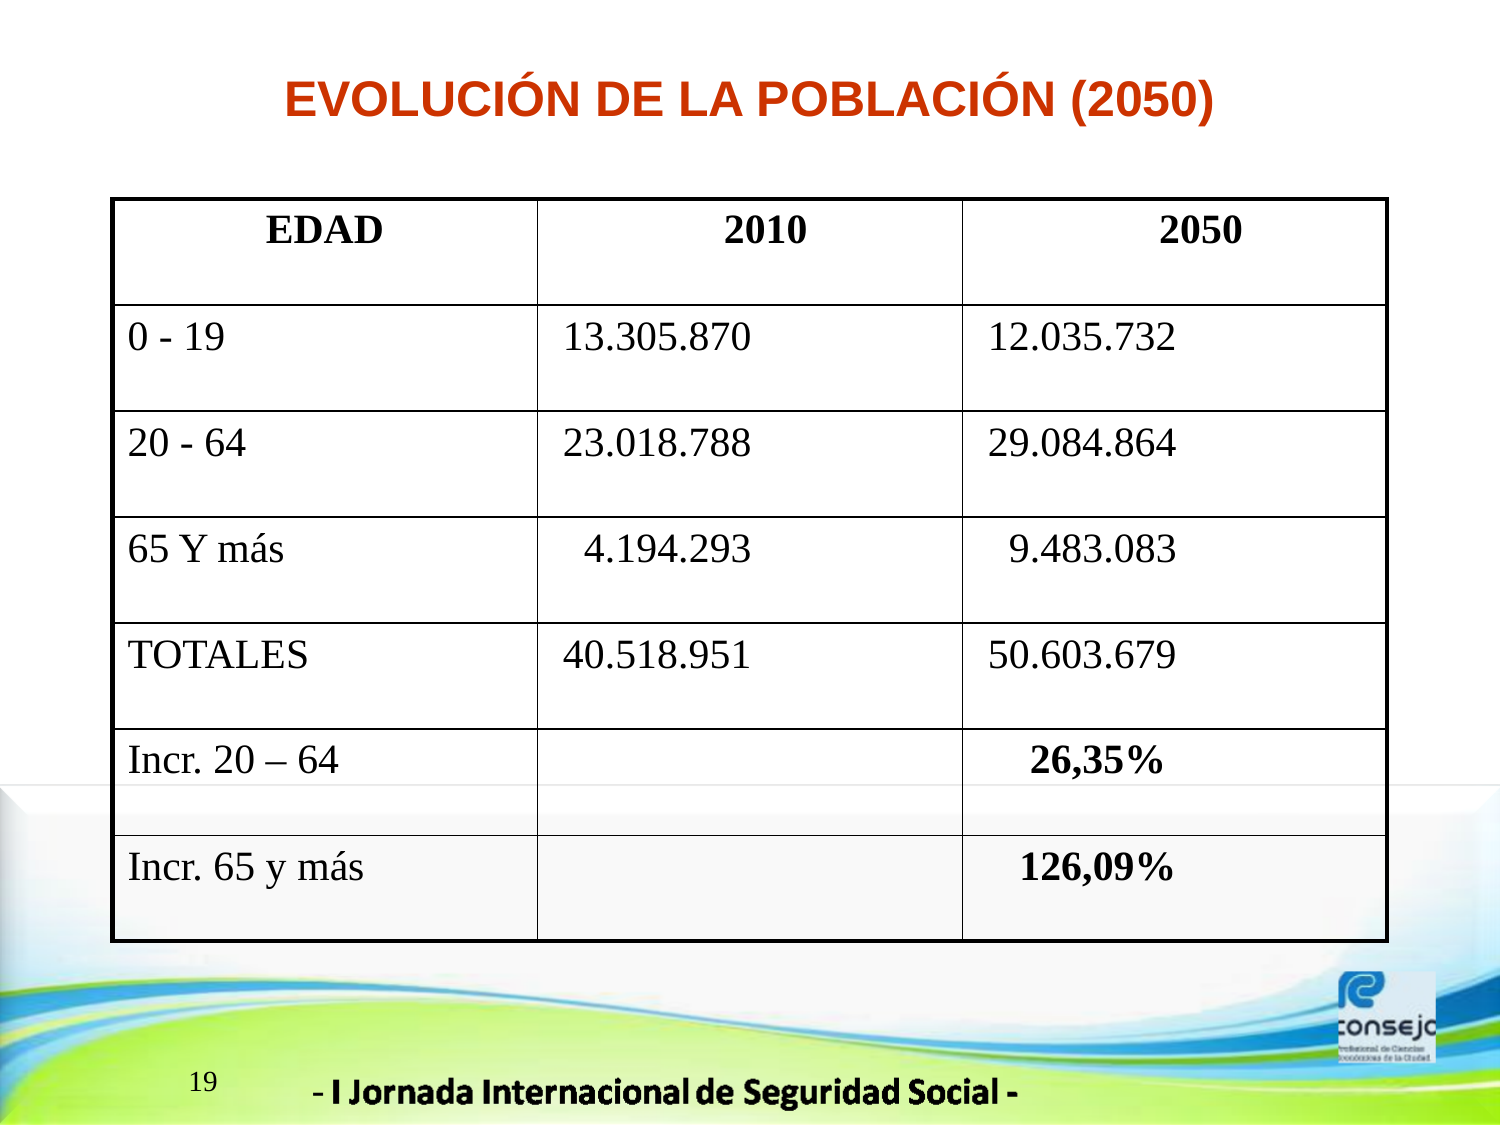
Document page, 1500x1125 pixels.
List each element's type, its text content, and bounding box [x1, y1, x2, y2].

picture [0, 780, 1500, 1125]
table_cell 0 - 19 [115, 306, 537, 410]
table_cell 23.018.788 [538, 412, 962, 516]
table_cell [538, 730, 962, 835]
table_cell Incr. 65 y más [115, 836, 537, 939]
table_header EDAD [115, 201, 537, 304]
table_cell [538, 836, 962, 939]
title EVOLUCIÓN DE LA POBLACIÓN (2050) [112, 58, 1388, 197]
table_cell 26,35% [963, 730, 1385, 835]
table_cell 29.084.864 [963, 412, 1385, 516]
table_cell 50.603.679 [963, 624, 1385, 728]
slide_number 19 [0, 1054, 234, 1125]
table_cell 20 - 64 [115, 412, 537, 516]
table_cell 126,09% [963, 836, 1385, 939]
table_header 2010 [538, 201, 962, 304]
table_cell 65 Y más [115, 518, 537, 622]
table_cell 4.194.293 [538, 518, 962, 622]
table_cell 12.035.732 [963, 306, 1385, 410]
table_cell 40.518.951 [538, 624, 962, 728]
table_cell 13.305.870 [538, 306, 962, 410]
table_cell Incr. 20 – 64 [115, 730, 537, 835]
table_cell TOTALES [115, 624, 537, 728]
table_cell 9.483.083 [963, 518, 1385, 622]
table_header 2050 [963, 201, 1385, 304]
